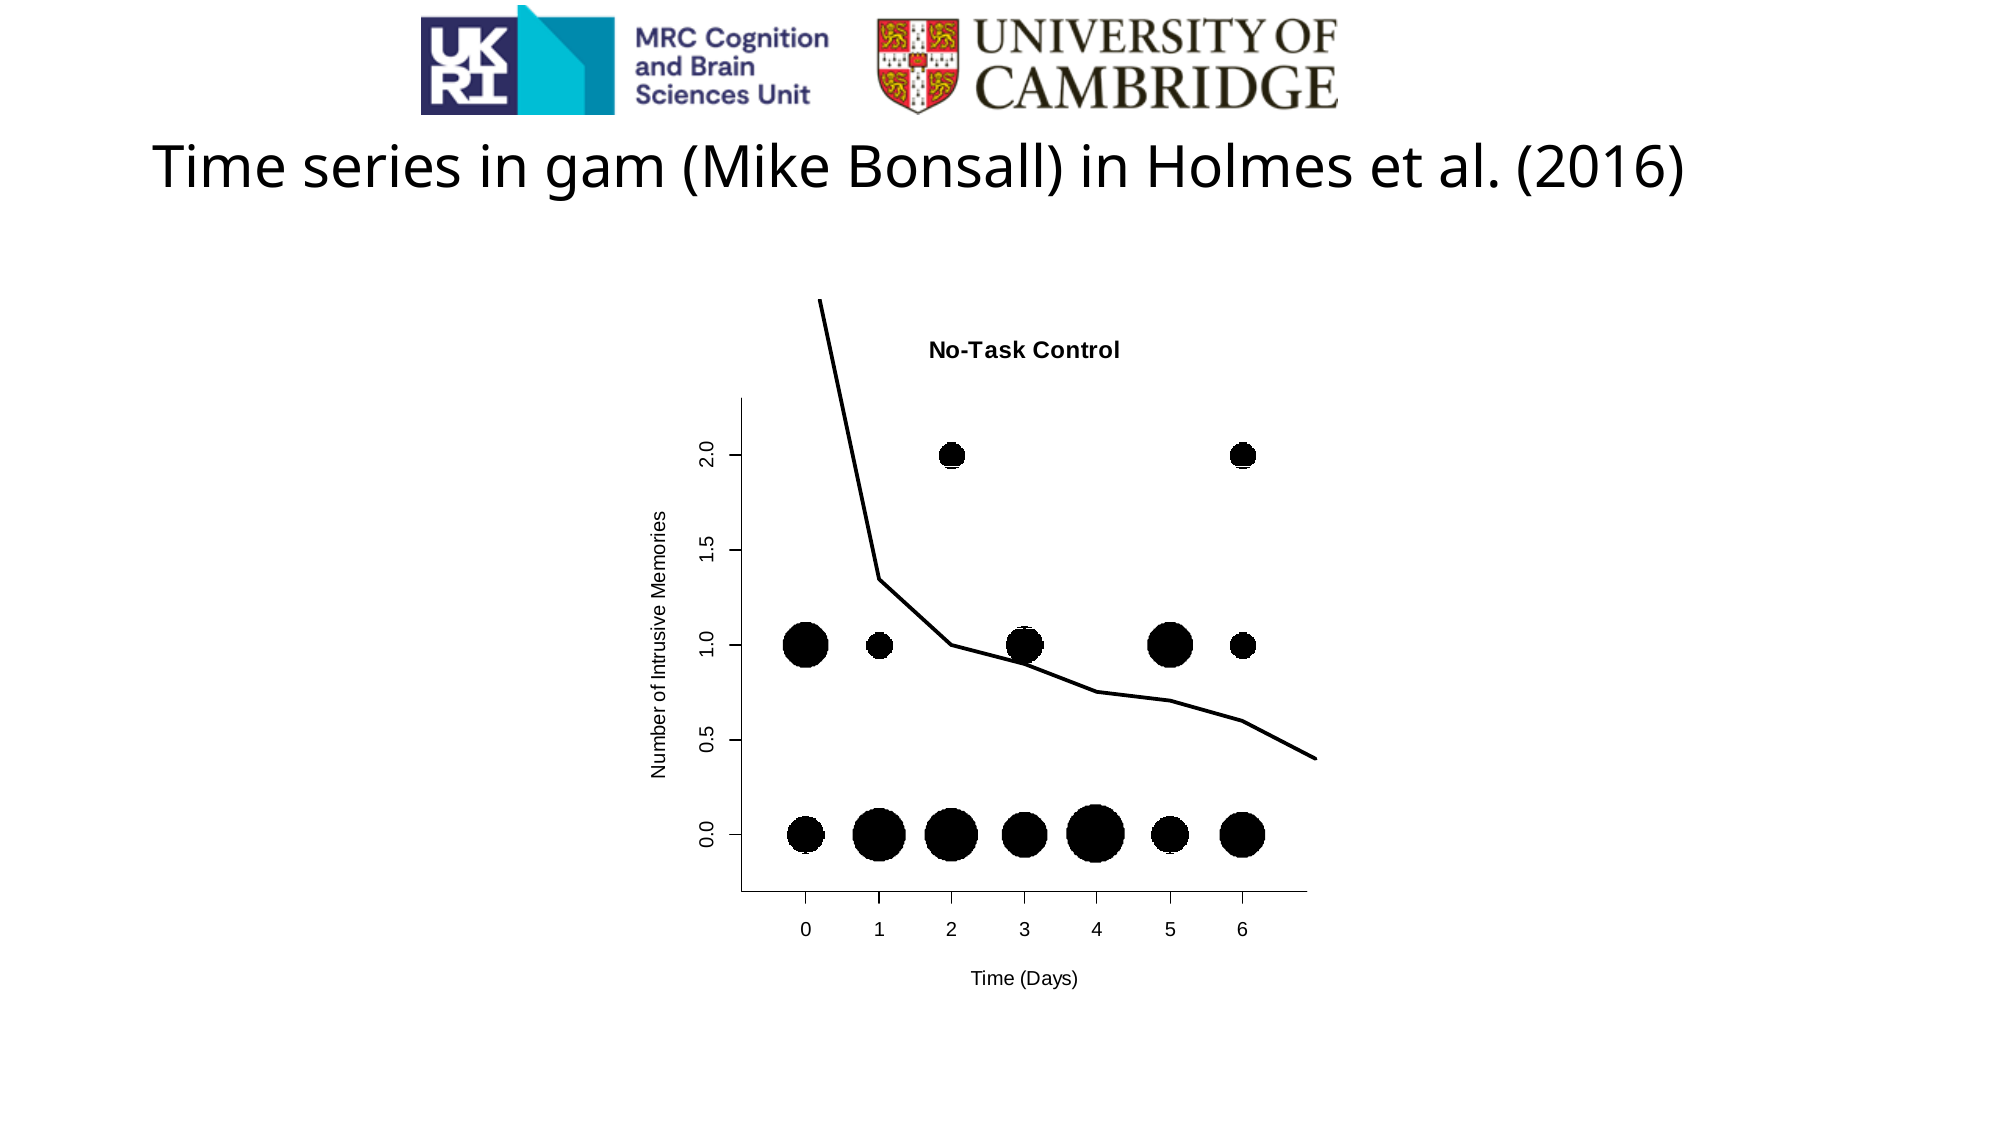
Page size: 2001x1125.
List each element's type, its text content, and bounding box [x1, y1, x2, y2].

title Time series in gam (Mike Bonsall) in Holmes et al. (2016) [137, 59, 1863, 278]
picture [421, 5, 1338, 59]
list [642, 299, 1358, 1014]
